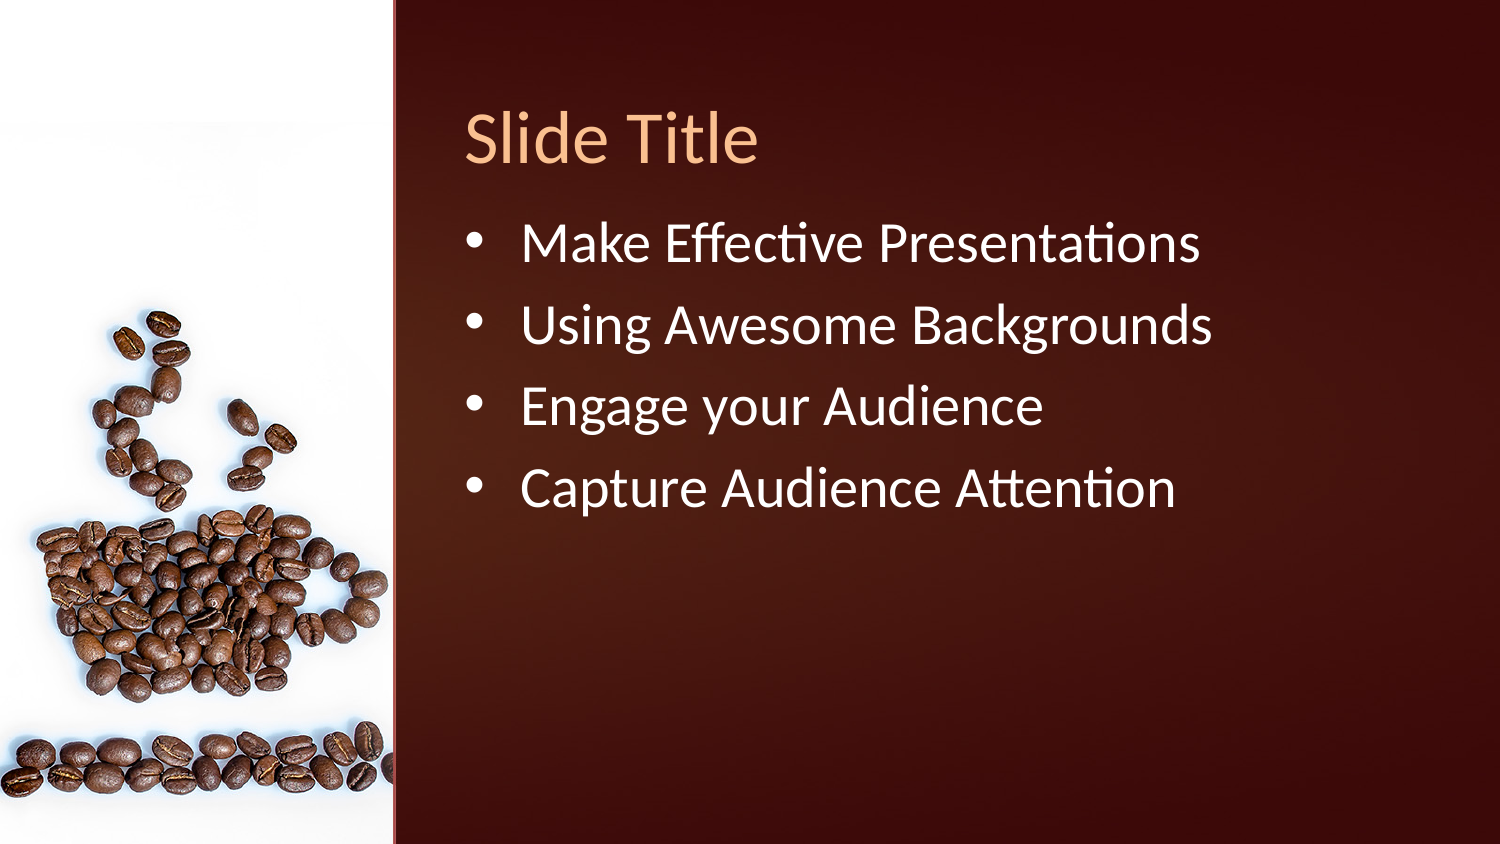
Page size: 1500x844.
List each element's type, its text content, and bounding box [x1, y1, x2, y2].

title Slide Title [449, 71, 1427, 196]
picture [0, 0, 1500, 844]
list Make Effective Presentations Using Awesome Backgrounds Engage your Audience Capture Audience Attention [449, 196, 1427, 773]
